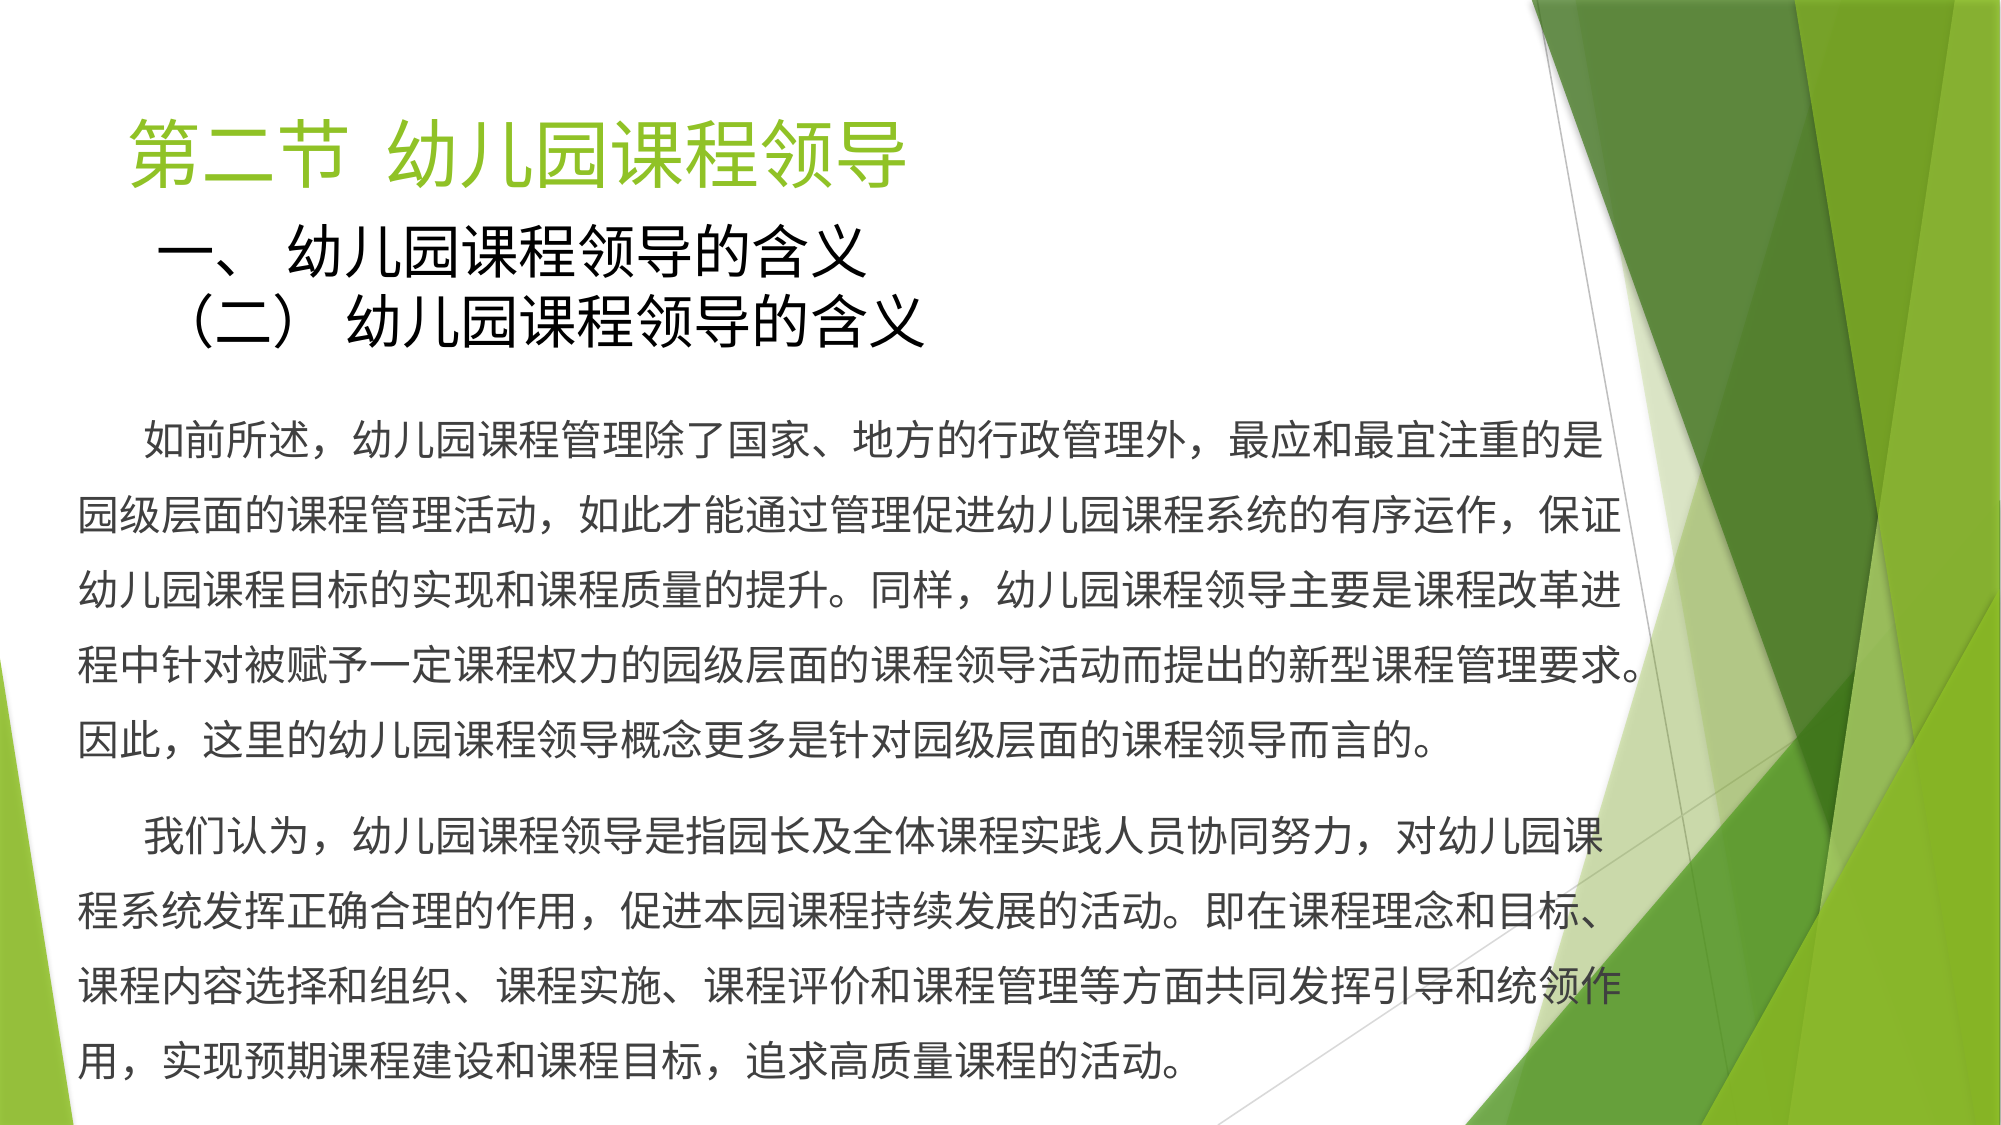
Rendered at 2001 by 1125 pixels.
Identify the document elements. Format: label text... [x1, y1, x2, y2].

list 如前所述，幼儿园课程管理除了国家、地方的行政管理外，最应和最宜注重的是园级层面的课程管理活动，如此才能通过管理促进幼儿园课程系统的有序运作，保证幼儿园课程目标的实现和课程质量的提升。同样，幼儿园课程领导主要是课程改革进程中针对被赋予一定课程权力的园级层面的课程领导活动而提出的新型课程管理要求。因此，这里的幼儿园课程领导概念更多是针对园级层面的课程领导而言的。 我们认为，幼儿园课程领导是指园长及全体课程实践人员协同努力，对幼儿园课程系统发挥正确合理的作用，促进本园课程持续发展的活动。即在课程理念和目标、课程内容选择和组织、课程实施、课程评价和课程管理等方面共同发挥引导和统领作用，实现预期课程建设和课程目标，追求高质量课程的活动。 [62, 381, 1658, 1125]
title 第二节 幼儿园课程领导 [111, 99, 1522, 317]
text_box 一、 幼儿园课程领导的含义 （二） 幼儿园课程领导的含义 [141, 208, 1451, 363]
